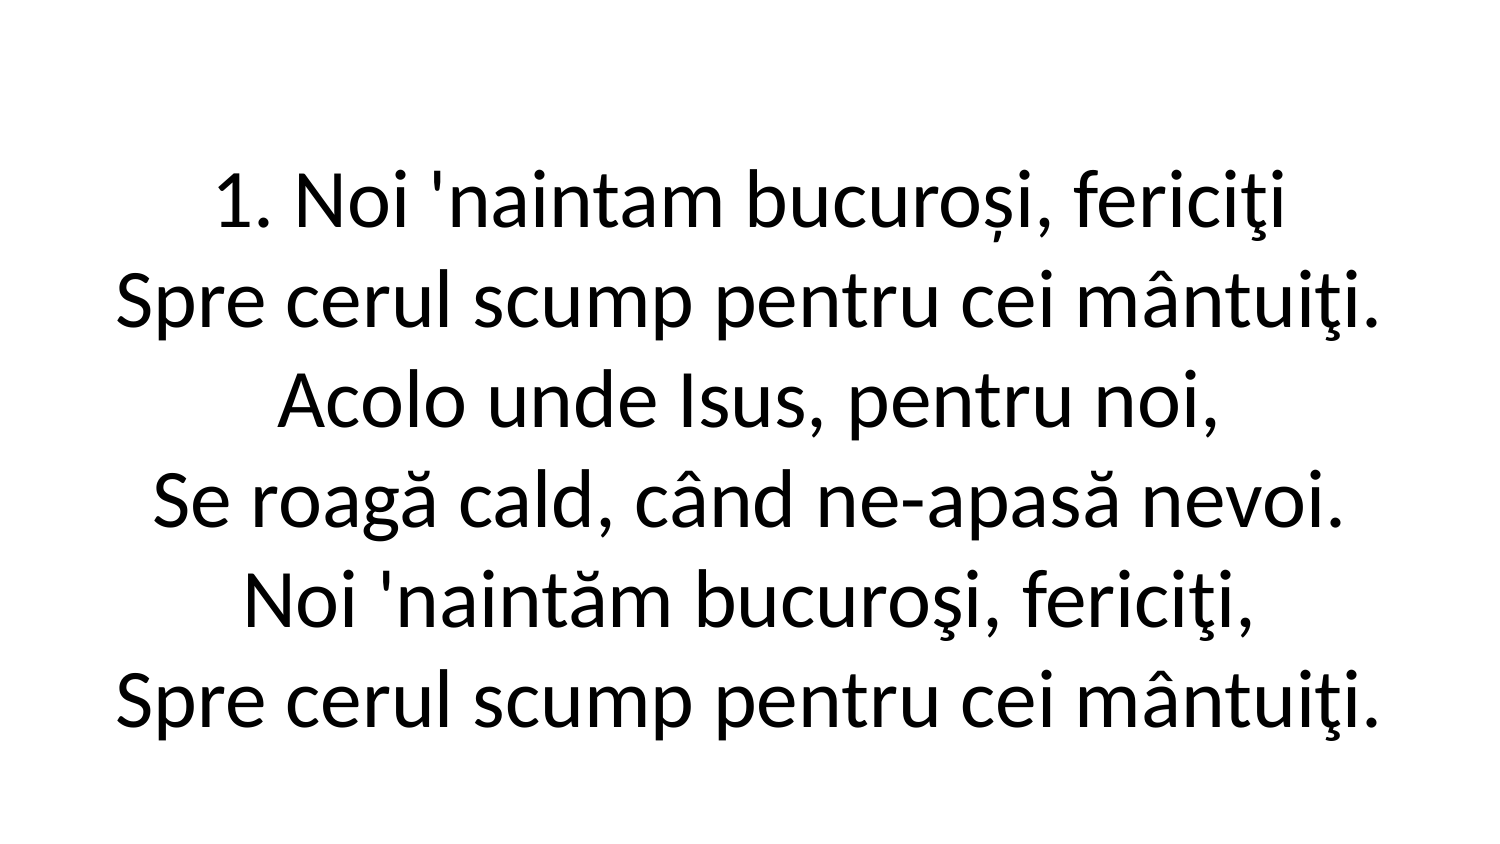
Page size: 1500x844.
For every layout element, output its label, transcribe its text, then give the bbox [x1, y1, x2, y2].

text_box 1. Noi 'naintam bucuroși, fericiţi Spre cerul scump pentru cei mântuiţi. Acolo unde Isus, pentru noi, Se roagă cald, când ne-apasă nevoi. Noi 'naintăm bucuroşi, fericiţi, Spre cerul scump pentru cei mântuiţi. [100, 92, 1399, 752]
